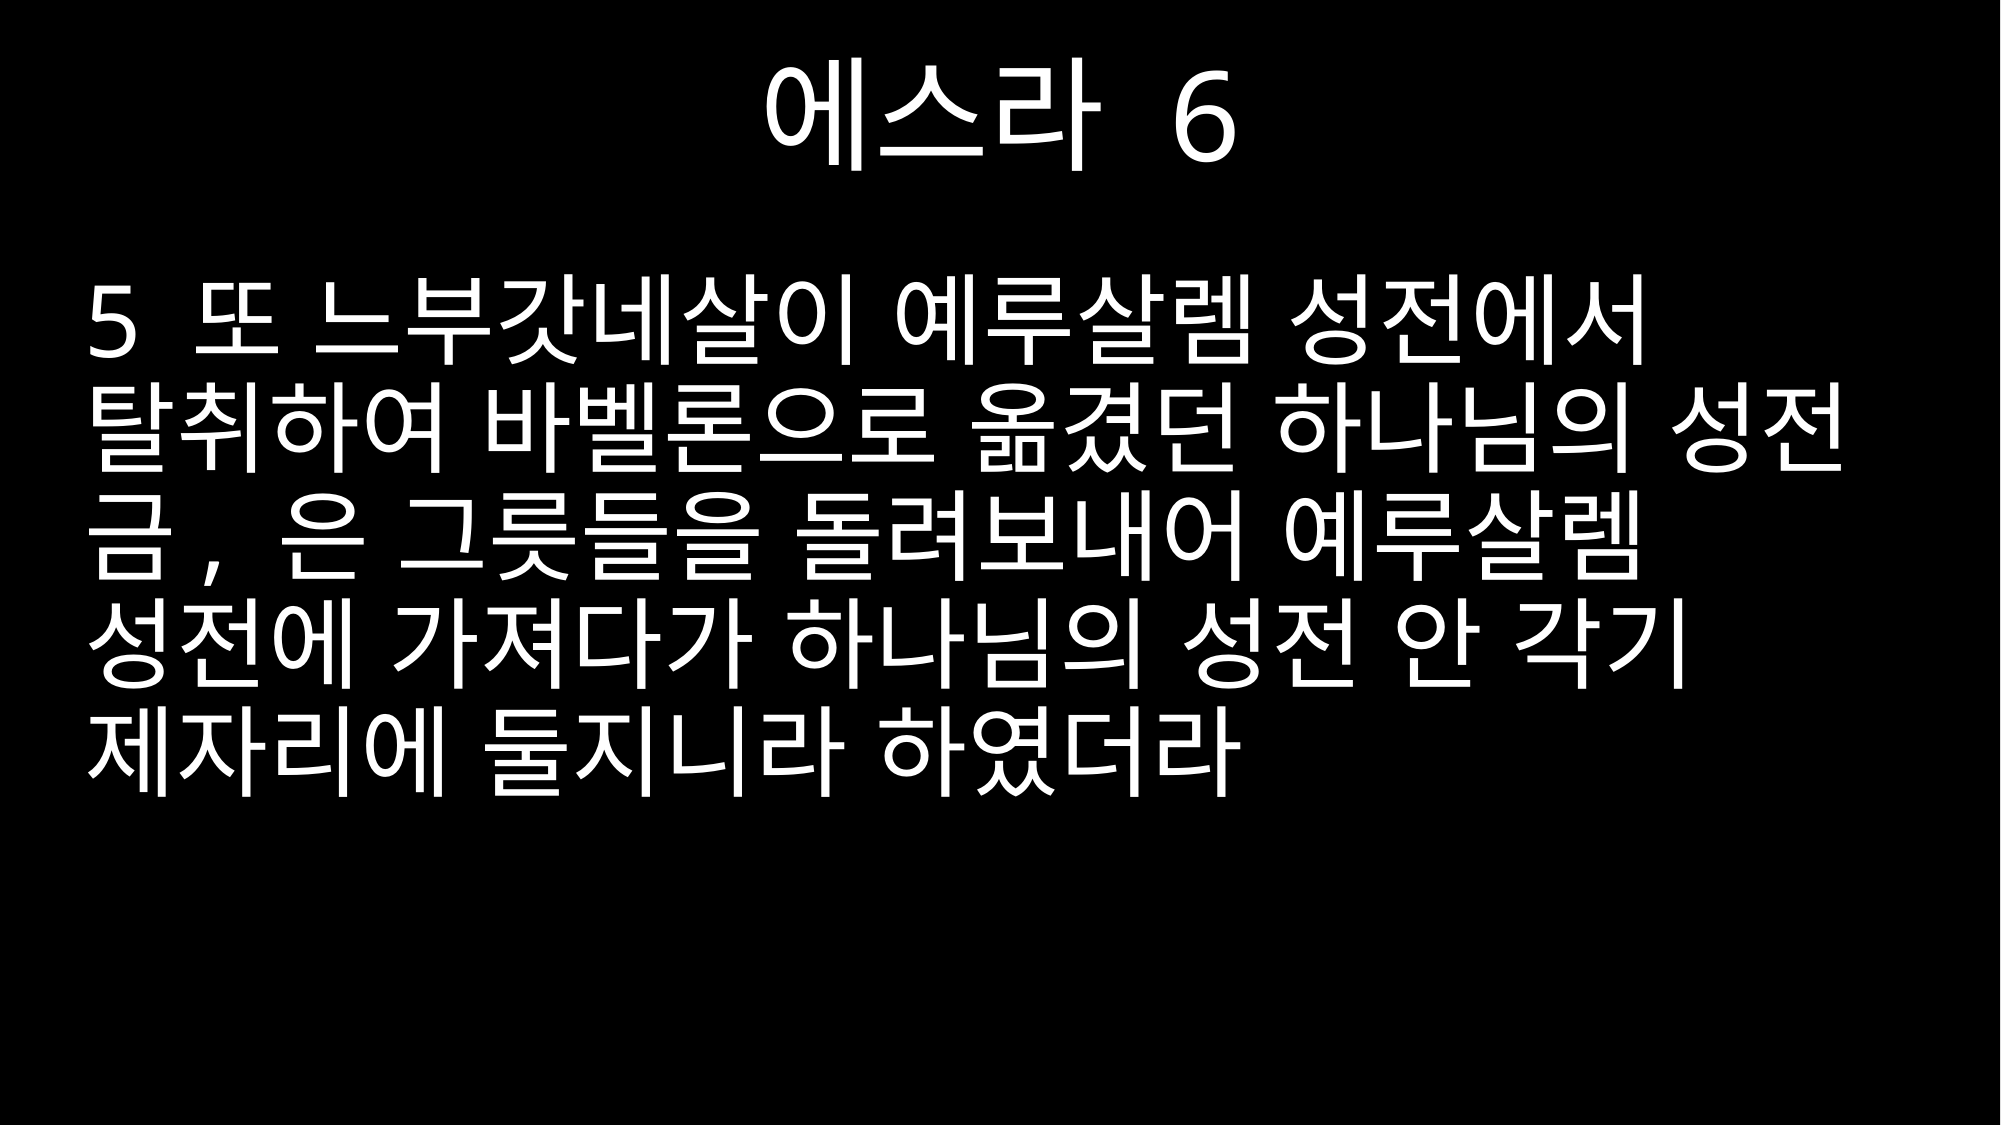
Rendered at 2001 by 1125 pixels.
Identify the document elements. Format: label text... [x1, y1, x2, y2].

list 5 또 느부갓네살이 예루살렘 성전에서 탈취하여 바벨론으로 옮겼던 하나님의 성전 금, 은 그릇들을 돌려보내어 예루살렘 성전에 가져다가 하나님의 성전 안 각기 제자리에 둘지니라 하였더라 [69, 263, 1953, 423]
footer 에스라 6 [0, 32, 2000, 192]
picture [0, 0, 2001, 1125]
